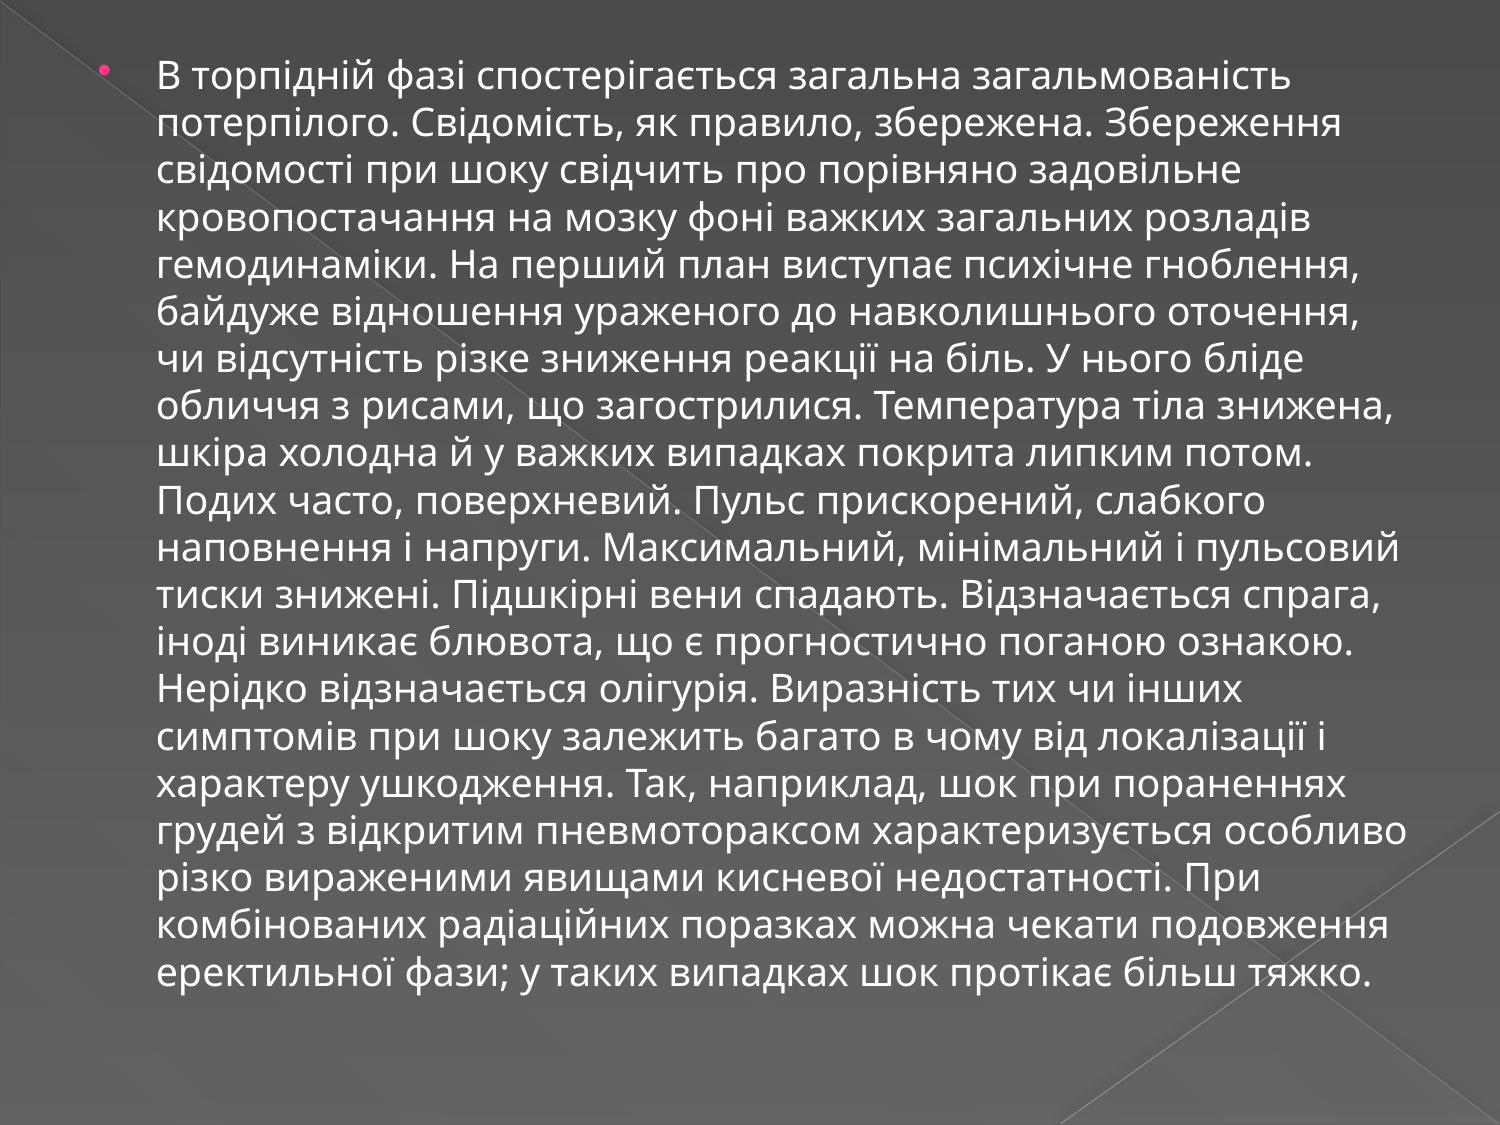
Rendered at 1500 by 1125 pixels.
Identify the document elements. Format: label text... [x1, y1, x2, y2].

list В торпідній фазі спостерігається загальна загальмованість потерпілого. Свідомість, як правило, збережена. Збереження свідомості при шоку свідчить про порівняно задовільне кровопостачання на мозку фоні важких загальних розладів гемодинаміки. На перший план виступає психічне гноблення, байдуже відношення ураженого до навколишнього оточення, чи відсутність різке зниження реакції на біль. У нього бліде обличчя з рисами, що загострилися. Температура тіла знижена, шкіра холодна й у важких випадках покрита липким потом. Подих часто, поверхневий. Пульс прискорений, слабкого наповнення і напруги. Максимальний, мінімальний і пульсовий тиски знижені. Підшкірні вени спадають. Відзначається спрага, іноді виникає блювота, що є прогностично поганою ознакою. Нерідко відзначається олігурія. Виразність тих чи інших симптомів при шоку залежить багато в чому від локалізації і характеру ушкодження. Так, наприклад, шок при пораненнях грудей з відкритим пневмотораксом характеризується особливо різко вираженими явищами кисневої недостатності. При комбінованих радіаційних поразках можна чекати подовження еректильної фази; у таких випадках шок протікає більш тяжко. [75, 42, 1425, 1083]
